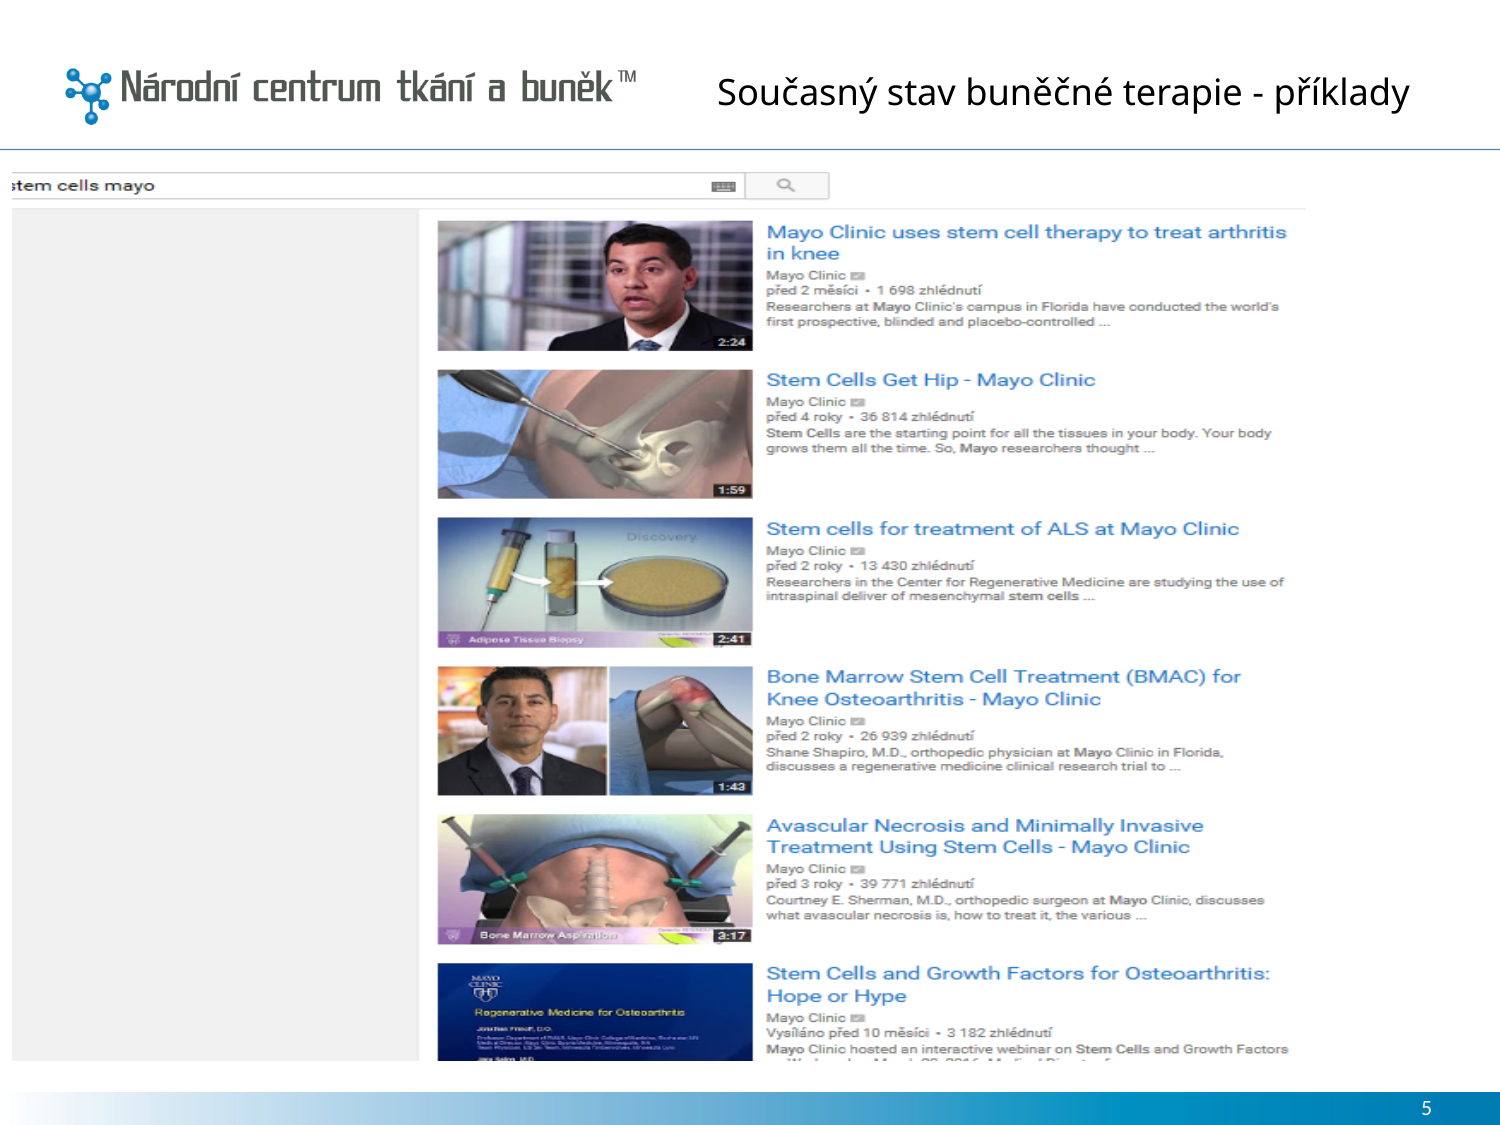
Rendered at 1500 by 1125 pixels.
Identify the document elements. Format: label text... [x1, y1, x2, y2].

picture [0, 1092, 1065, 1125]
picture [12, 172, 1306, 1061]
picture [64, 66, 638, 126]
title Současný stav buněčné terapie - příklady [643, 45, 1425, 138]
